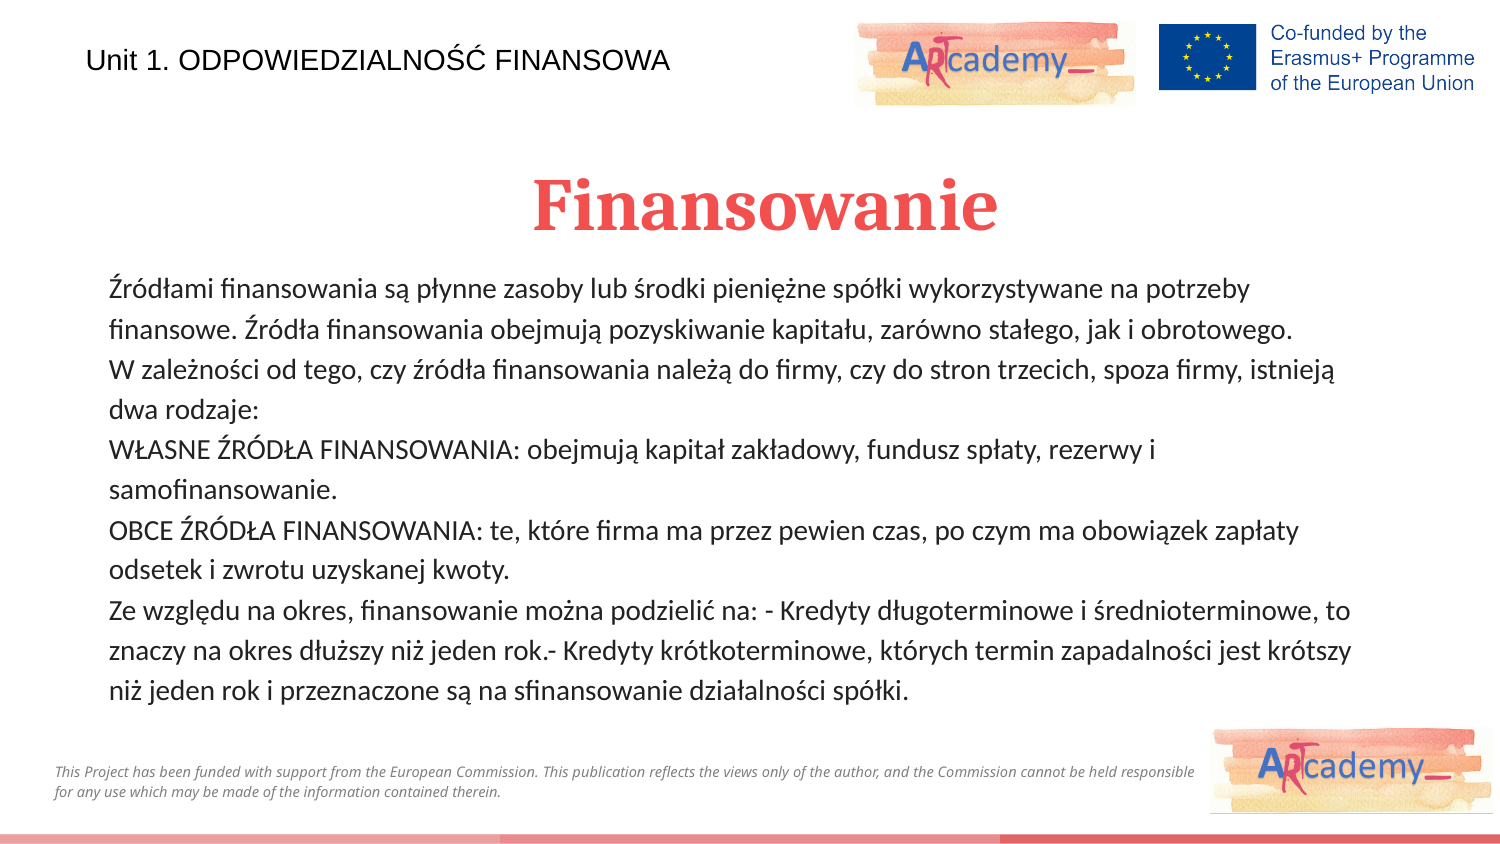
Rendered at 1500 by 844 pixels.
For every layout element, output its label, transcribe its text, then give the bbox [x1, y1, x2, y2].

title Finansowanie [180, 53, 1352, 249]
picture [1210, 709, 1493, 844]
text_box This Project has been funded with support from the European Commission. This publication reflects the views only of the author, and the Commission cannot be held responsible for any use which may be made of the information contained therein. [39, 754, 1205, 799]
picture [1158, 24, 1474, 94]
text_box Unit 1. ODPOWIEDZIALNOŚĆ FINANSOWA [70, 33, 774, 119]
picture [854, 2, 1137, 138]
list Źródłami finansowania są płynne zasoby lub środki pieniężne spółki wykorzystywane na potrzeby finansowe. Źródła finansowania obejmują pozyskiwanie kapitału, zarówno stałego, jak i obrotowego. W zależności od tego, czy źródła finansowania należą do firmy, czy do stron trzecich, spoza firmy, istnieją dwa rodzaje: WŁASNE ŹRÓDŁA FINANSOWANIA: obejmują kapitał zakładowy, fundusz spłaty, rezerwy i samofinansowanie. OBCE ŹRÓDŁA FINANSOWANIA: te, które firma ma przez pewien czas, po czym ma obowiązek zapłaty odsetek i zwrotu uzyskanej kwoty. Ze względu na okres, finansowanie można podzielić na: - Kredyty długoterminowe i średnioterminowe, to znaczy na okres dłuższy niż jeden rok.- Kredyty krótkoterminowe, których termin zapadalności jest krótszy niż jeden rok i przeznaczone są na sfinansowanie działalności spółki. [70, 249, 1382, 721]
